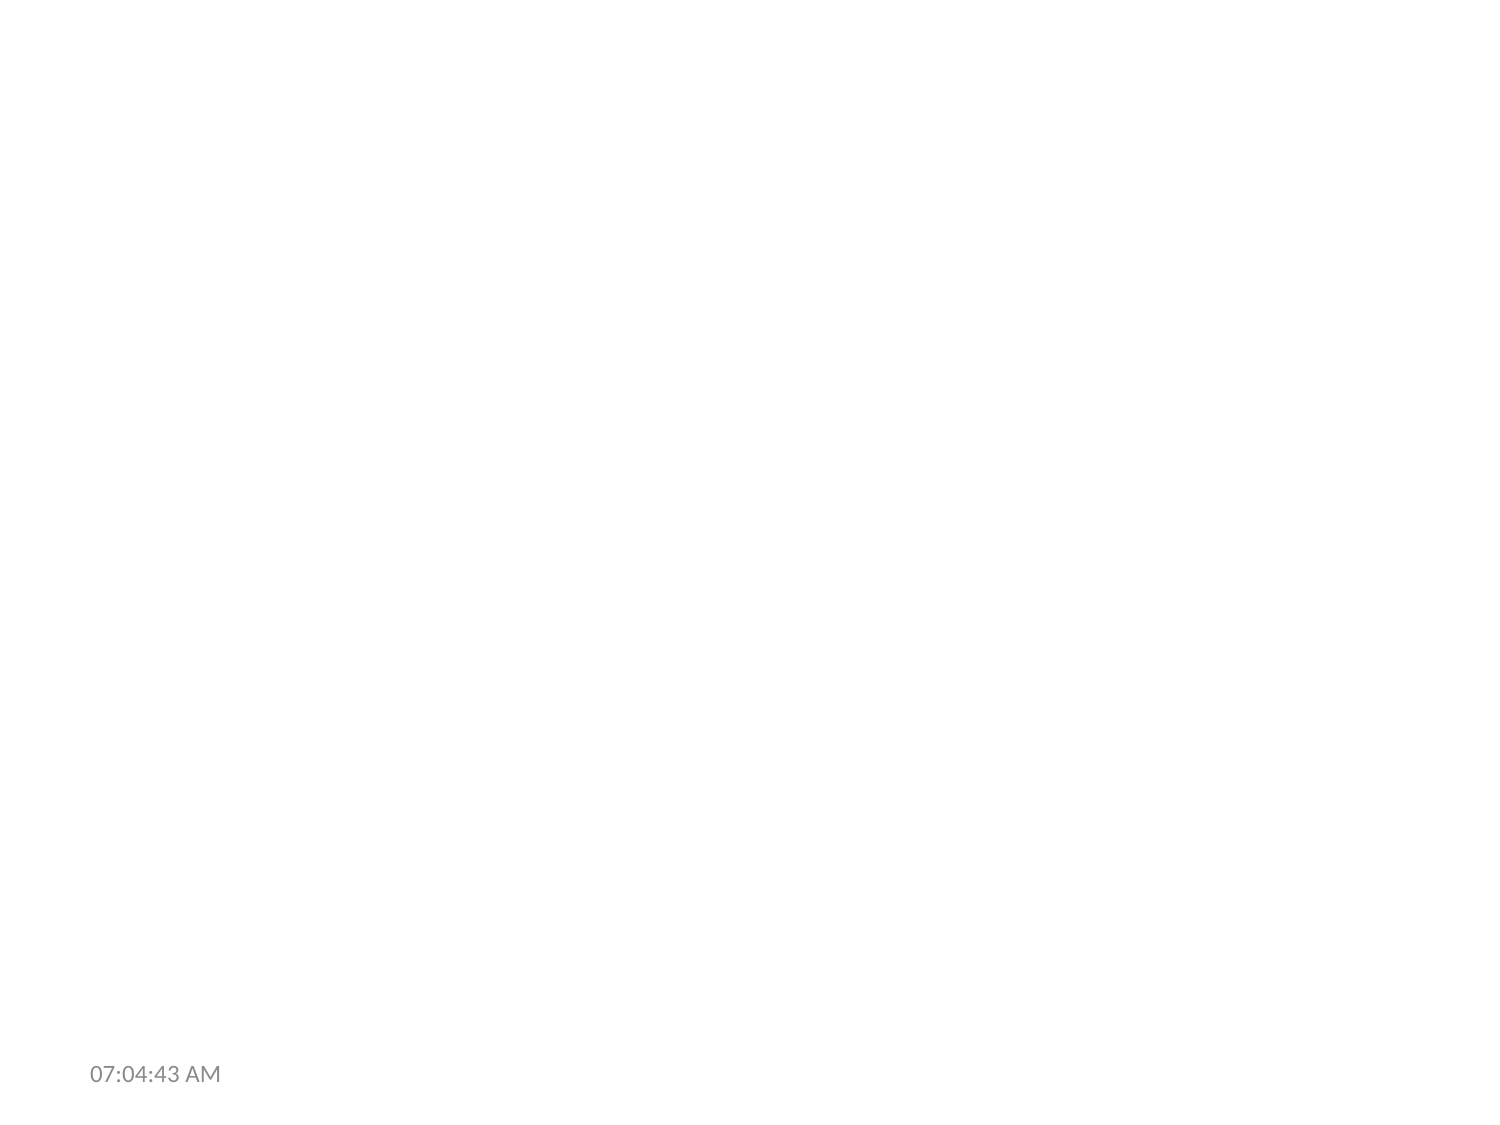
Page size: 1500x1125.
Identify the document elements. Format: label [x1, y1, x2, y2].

slide_number [75, 1042, 425, 1103]
